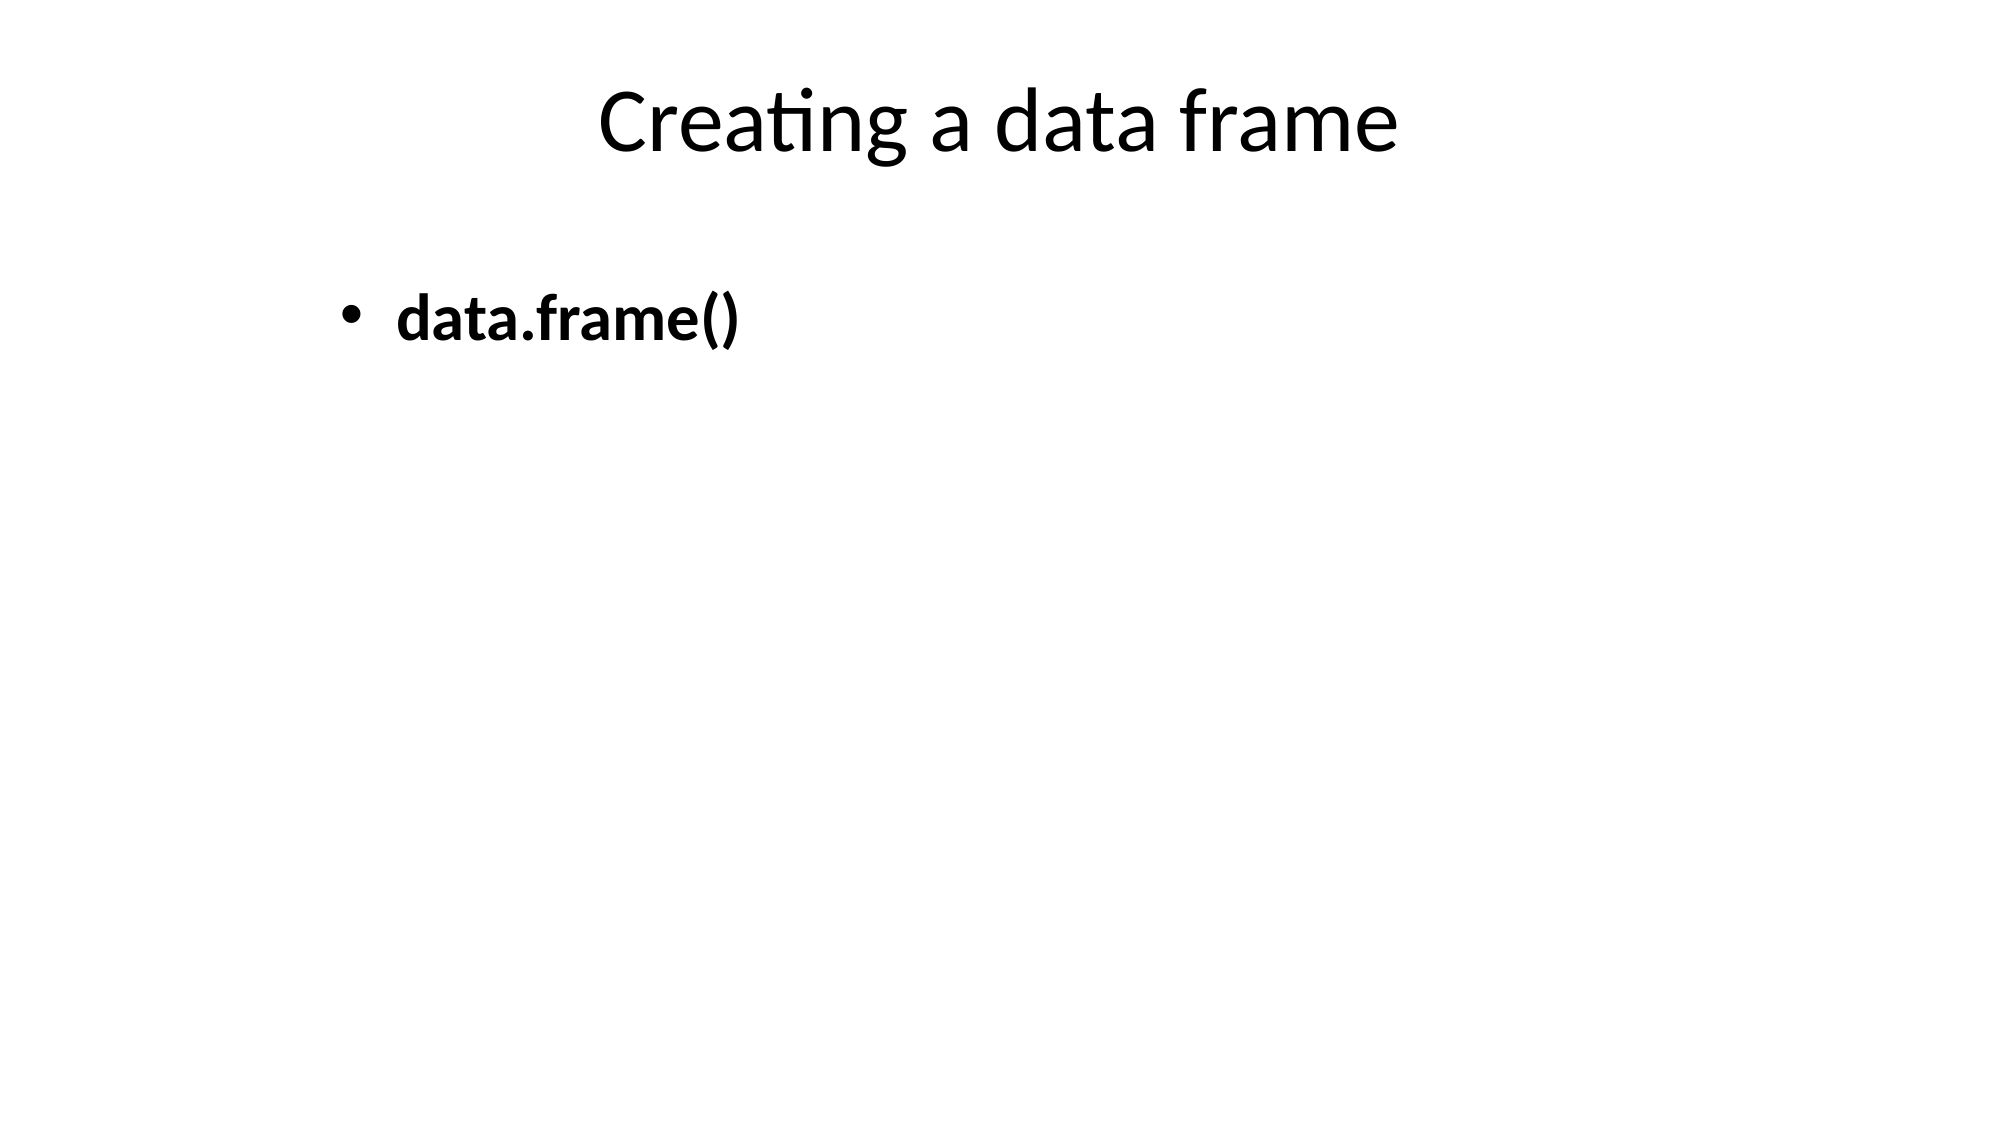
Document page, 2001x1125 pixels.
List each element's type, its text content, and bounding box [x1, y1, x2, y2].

title Creating a data frame [324, 45, 1675, 172]
list data.frame() [324, 172, 1675, 1005]
